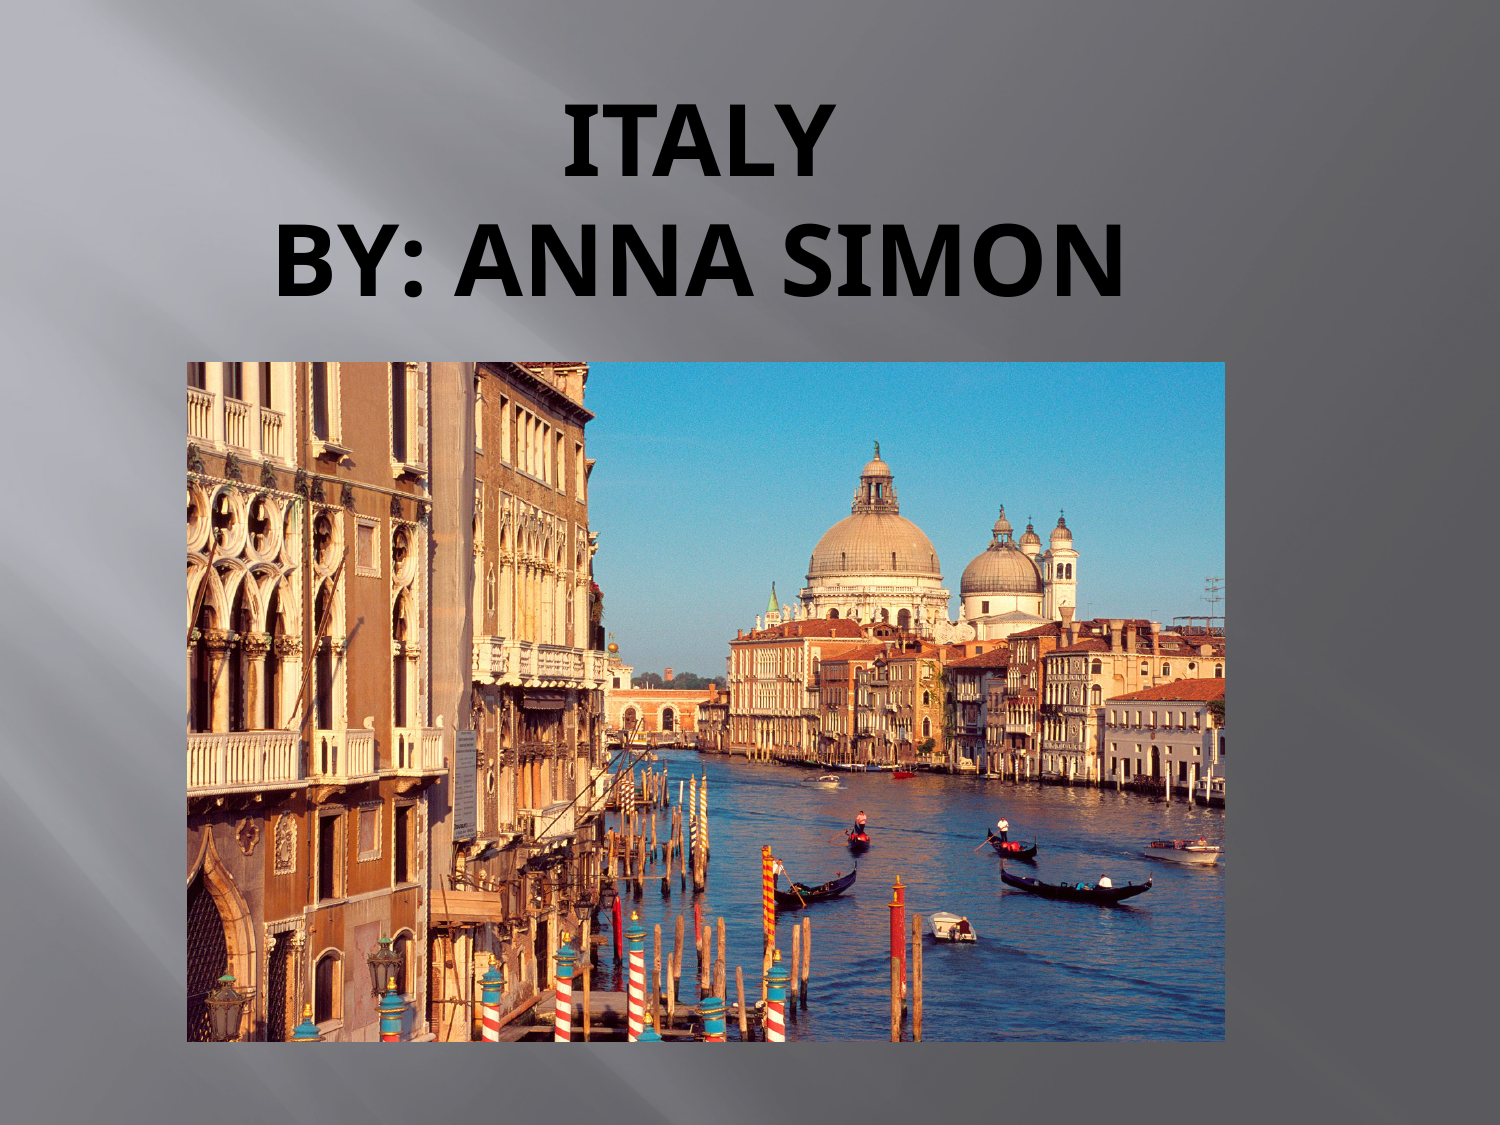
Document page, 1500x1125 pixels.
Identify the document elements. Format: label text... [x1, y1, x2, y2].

title Italy BY: Anna Simon [62, 75, 1338, 317]
picture [187, 362, 1226, 1043]
